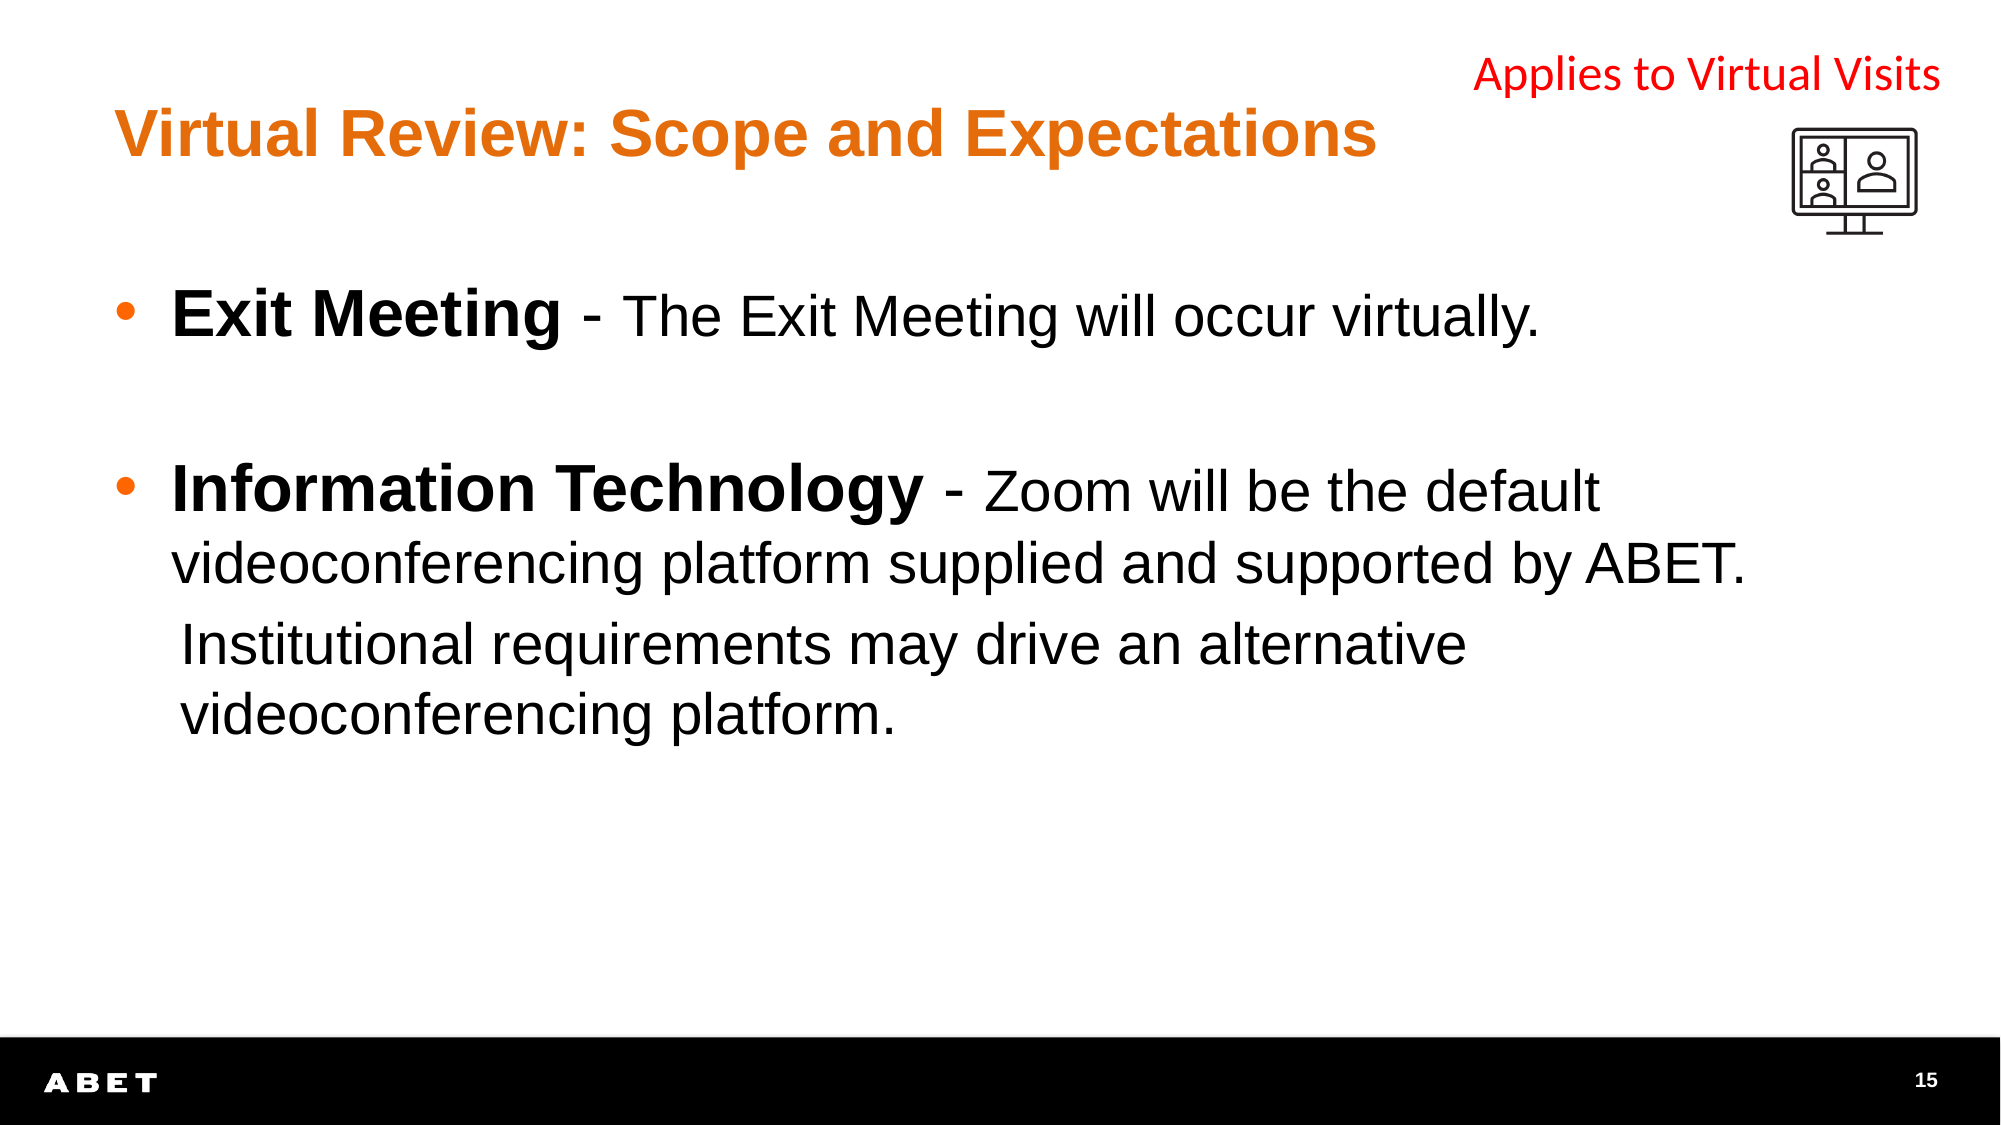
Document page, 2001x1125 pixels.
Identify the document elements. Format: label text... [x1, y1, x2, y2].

picture [1779, 103, 1930, 255]
title Virtual Review: Scope and Expectations [99, 82, 1774, 213]
text_box Applies to Virtual Visits [1458, 32, 1957, 108]
list Exit Meeting - The Exit Meeting will occur virtually. Information Technology - Zoom will be the default videoconferencing platform supplied and supported by ABET. Institutional requirements may drive an alternative videoconferencing platform. [99, 262, 1900, 975]
picture [16, 1052, 184, 1113]
